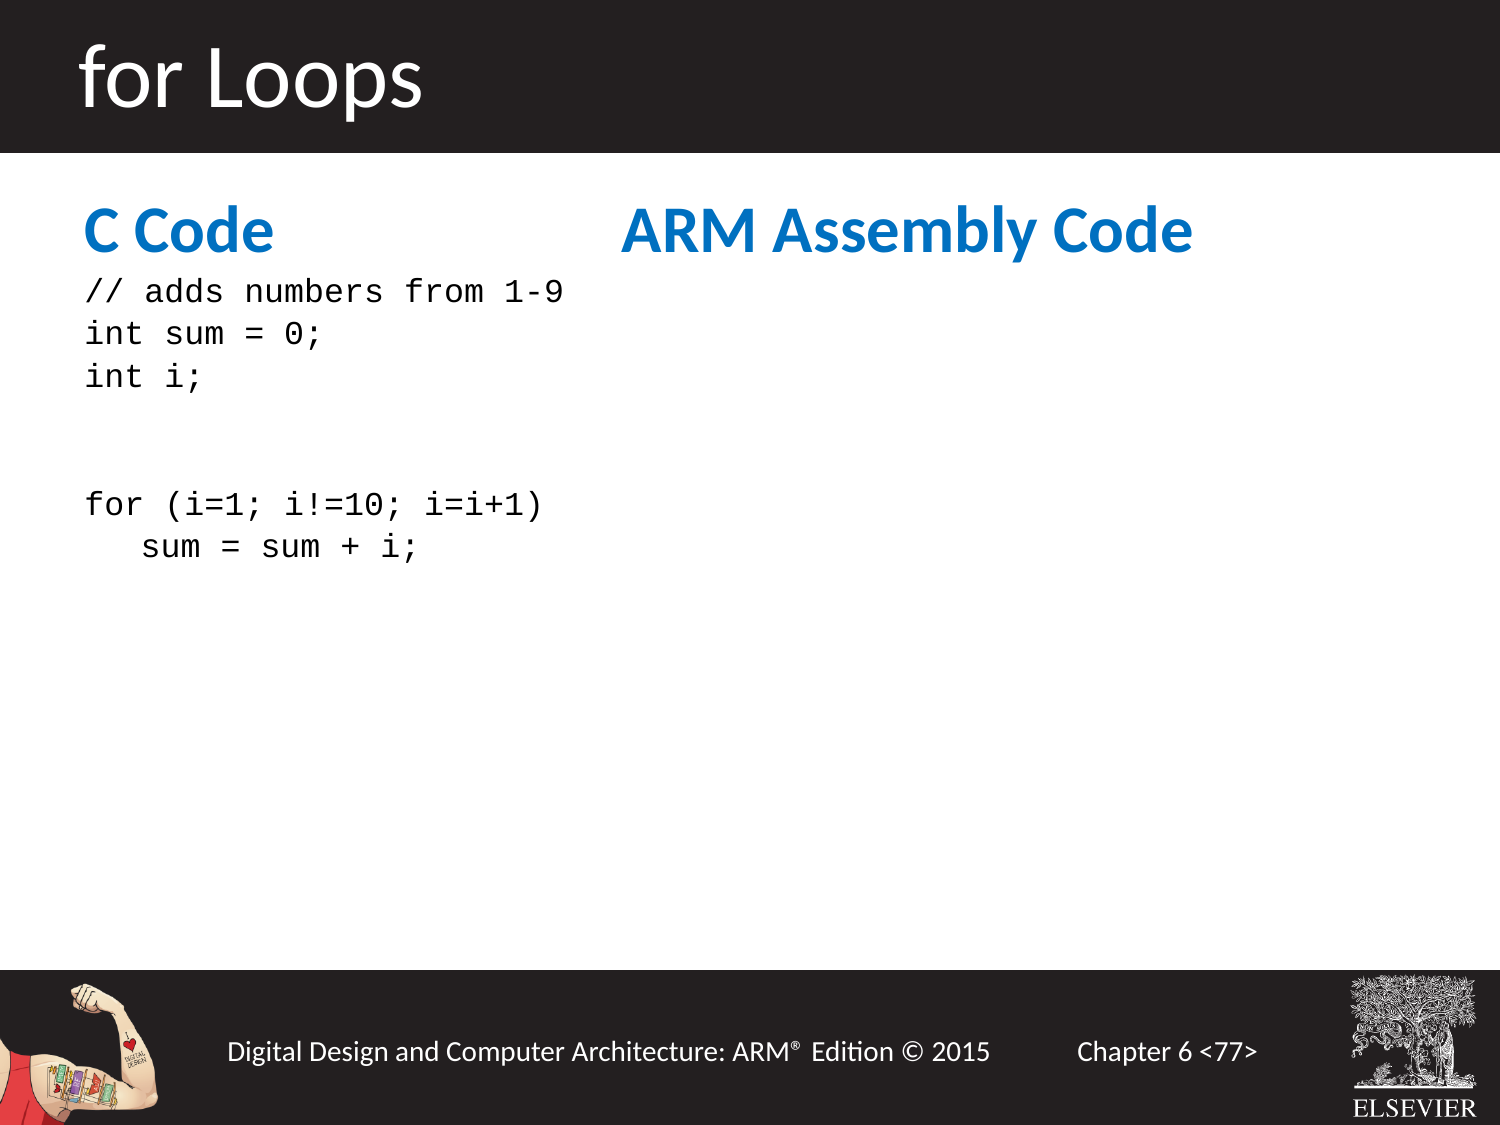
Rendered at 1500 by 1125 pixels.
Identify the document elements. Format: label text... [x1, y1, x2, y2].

picture [1350, 974, 1477, 1117]
picture [0, 979, 163, 1125]
text_box for Loops [63, 8, 1488, 133]
text_box ARM Assembly Code [607, 187, 1420, 863]
text_box C Code // adds numbers from 1-9 int sum = 0; int i; for (i=1; i!=10; i=i+1) sum = sum + i; [69, 187, 720, 875]
